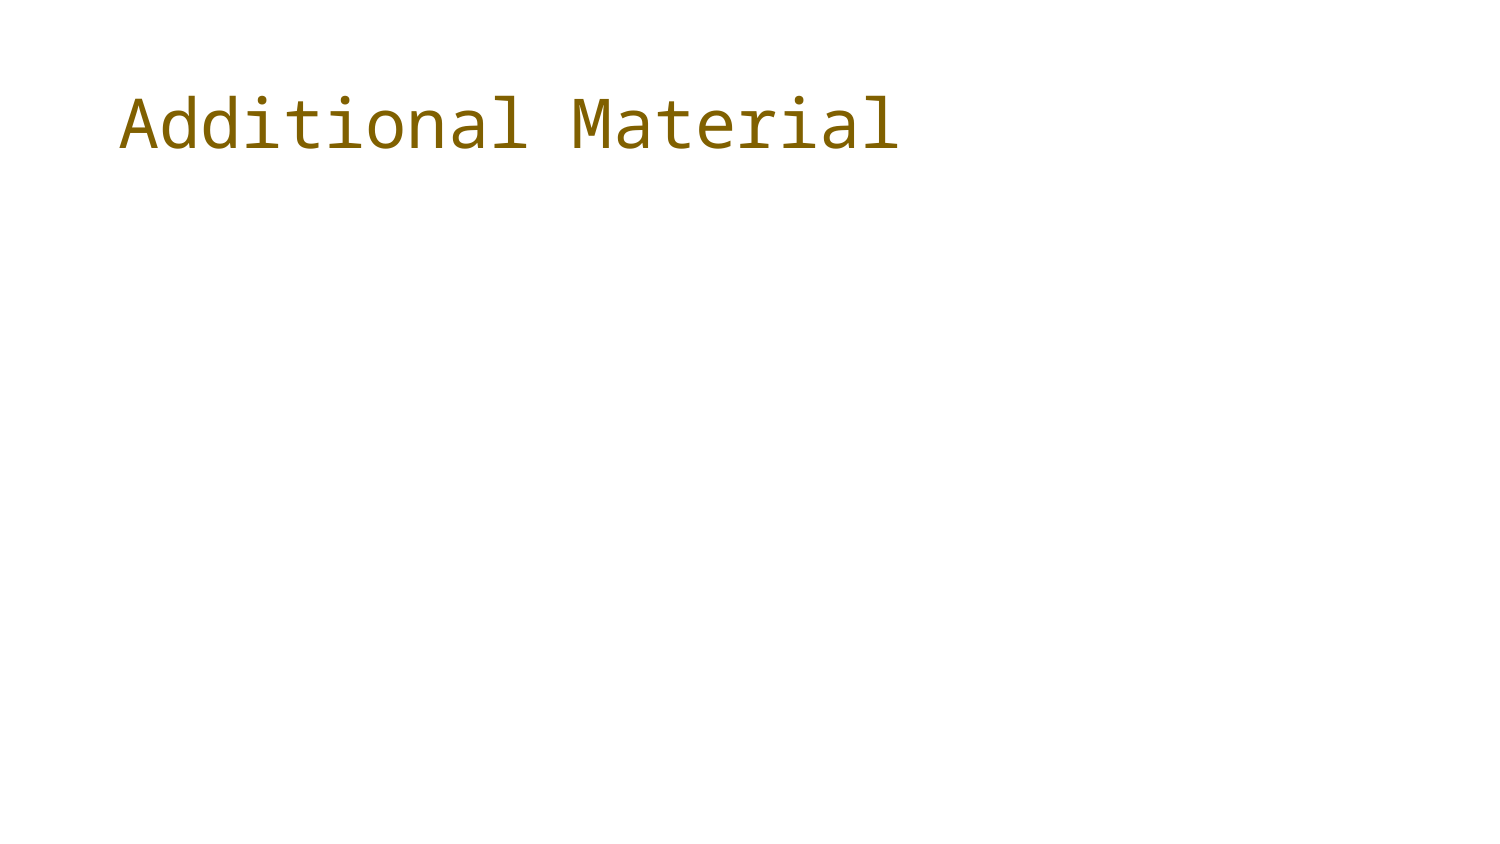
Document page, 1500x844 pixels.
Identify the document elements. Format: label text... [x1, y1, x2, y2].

title Additional Material [103, 44, 1397, 208]
